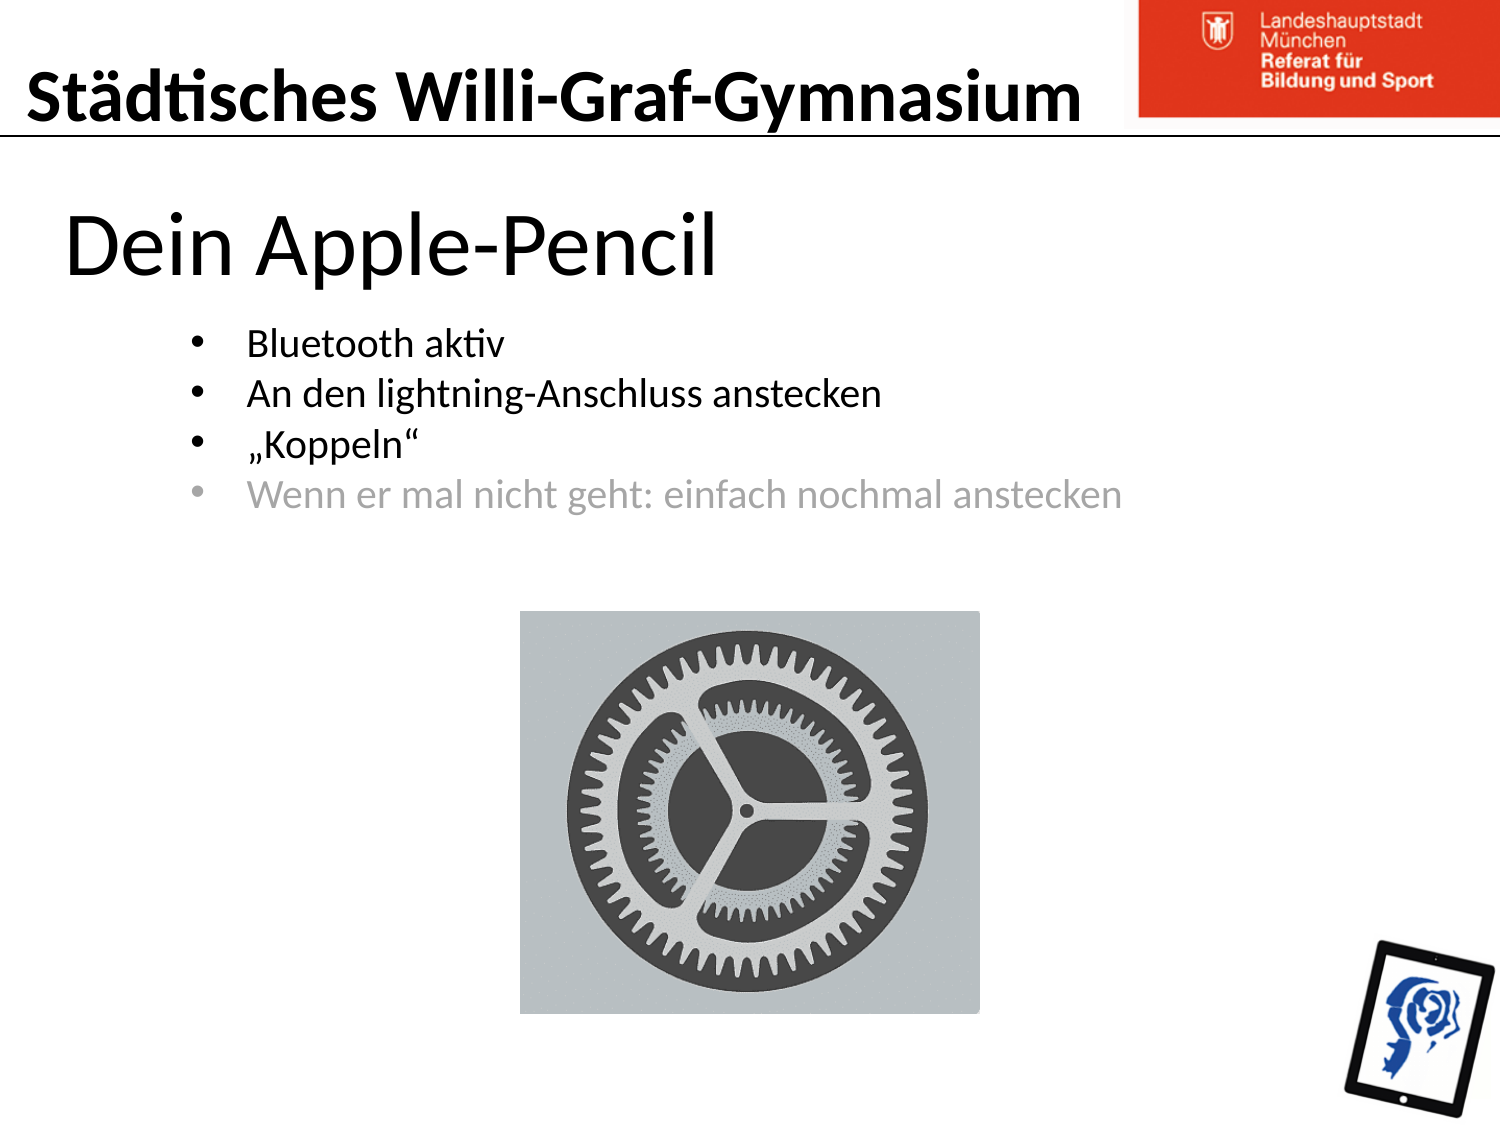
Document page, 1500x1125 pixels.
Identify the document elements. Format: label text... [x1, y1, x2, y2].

title Dein Apple-Pencil [49, 175, 1325, 345]
picture [520, 611, 980, 1015]
picture [1124, 0, 1500, 129]
text_box Bluetooth aktiv An den lightning-Anschluss anstecken „Koppeln“ Wenn er mal nicht geht: einfach nochmal anstecken [175, 308, 1401, 619]
picture [1338, 934, 1500, 1124]
